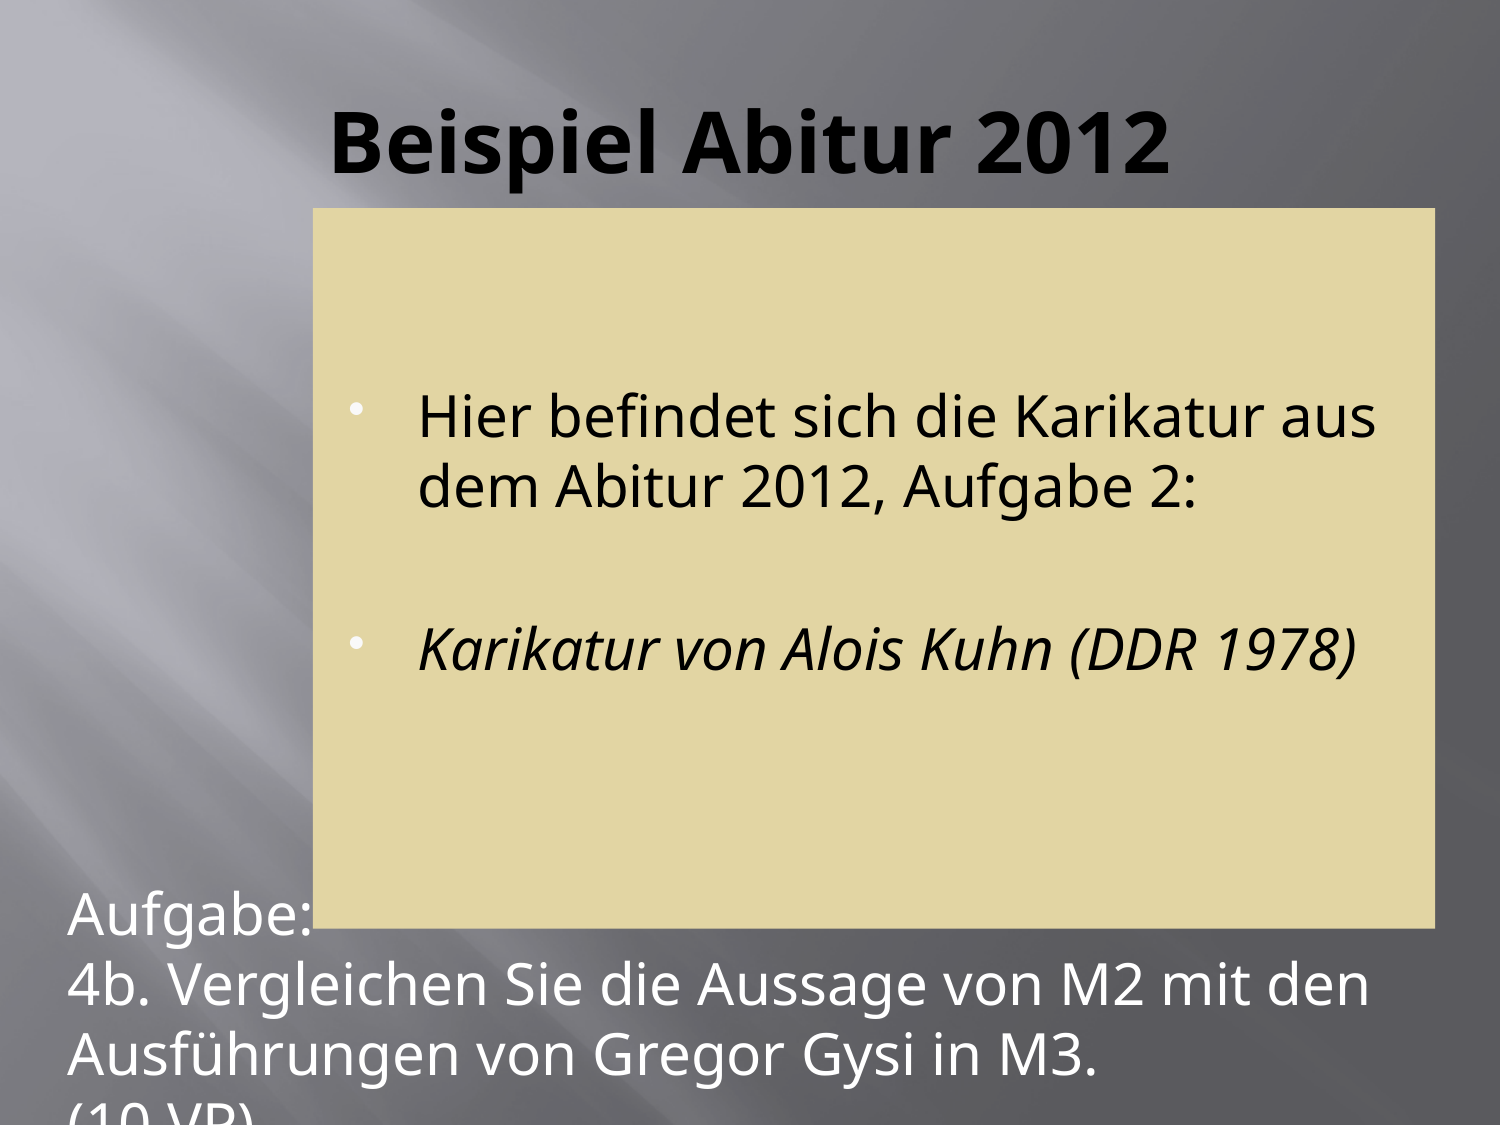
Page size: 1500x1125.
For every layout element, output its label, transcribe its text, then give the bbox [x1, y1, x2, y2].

list Hier befindet sich die Karikatur aus dem Abitur 2012, Aufgabe 2: Karikatur von Alois Kuhn (DDR 1978) [312, 208, 1436, 929]
text_box Aufgabe: 4b. Vergleichen Sie die Aussage von M2 mit den Ausführungen von Gregor Gysi in M3. (10 VP) [53, 869, 1471, 1125]
title Beispiel Abitur 2012 [75, 45, 1425, 233]
